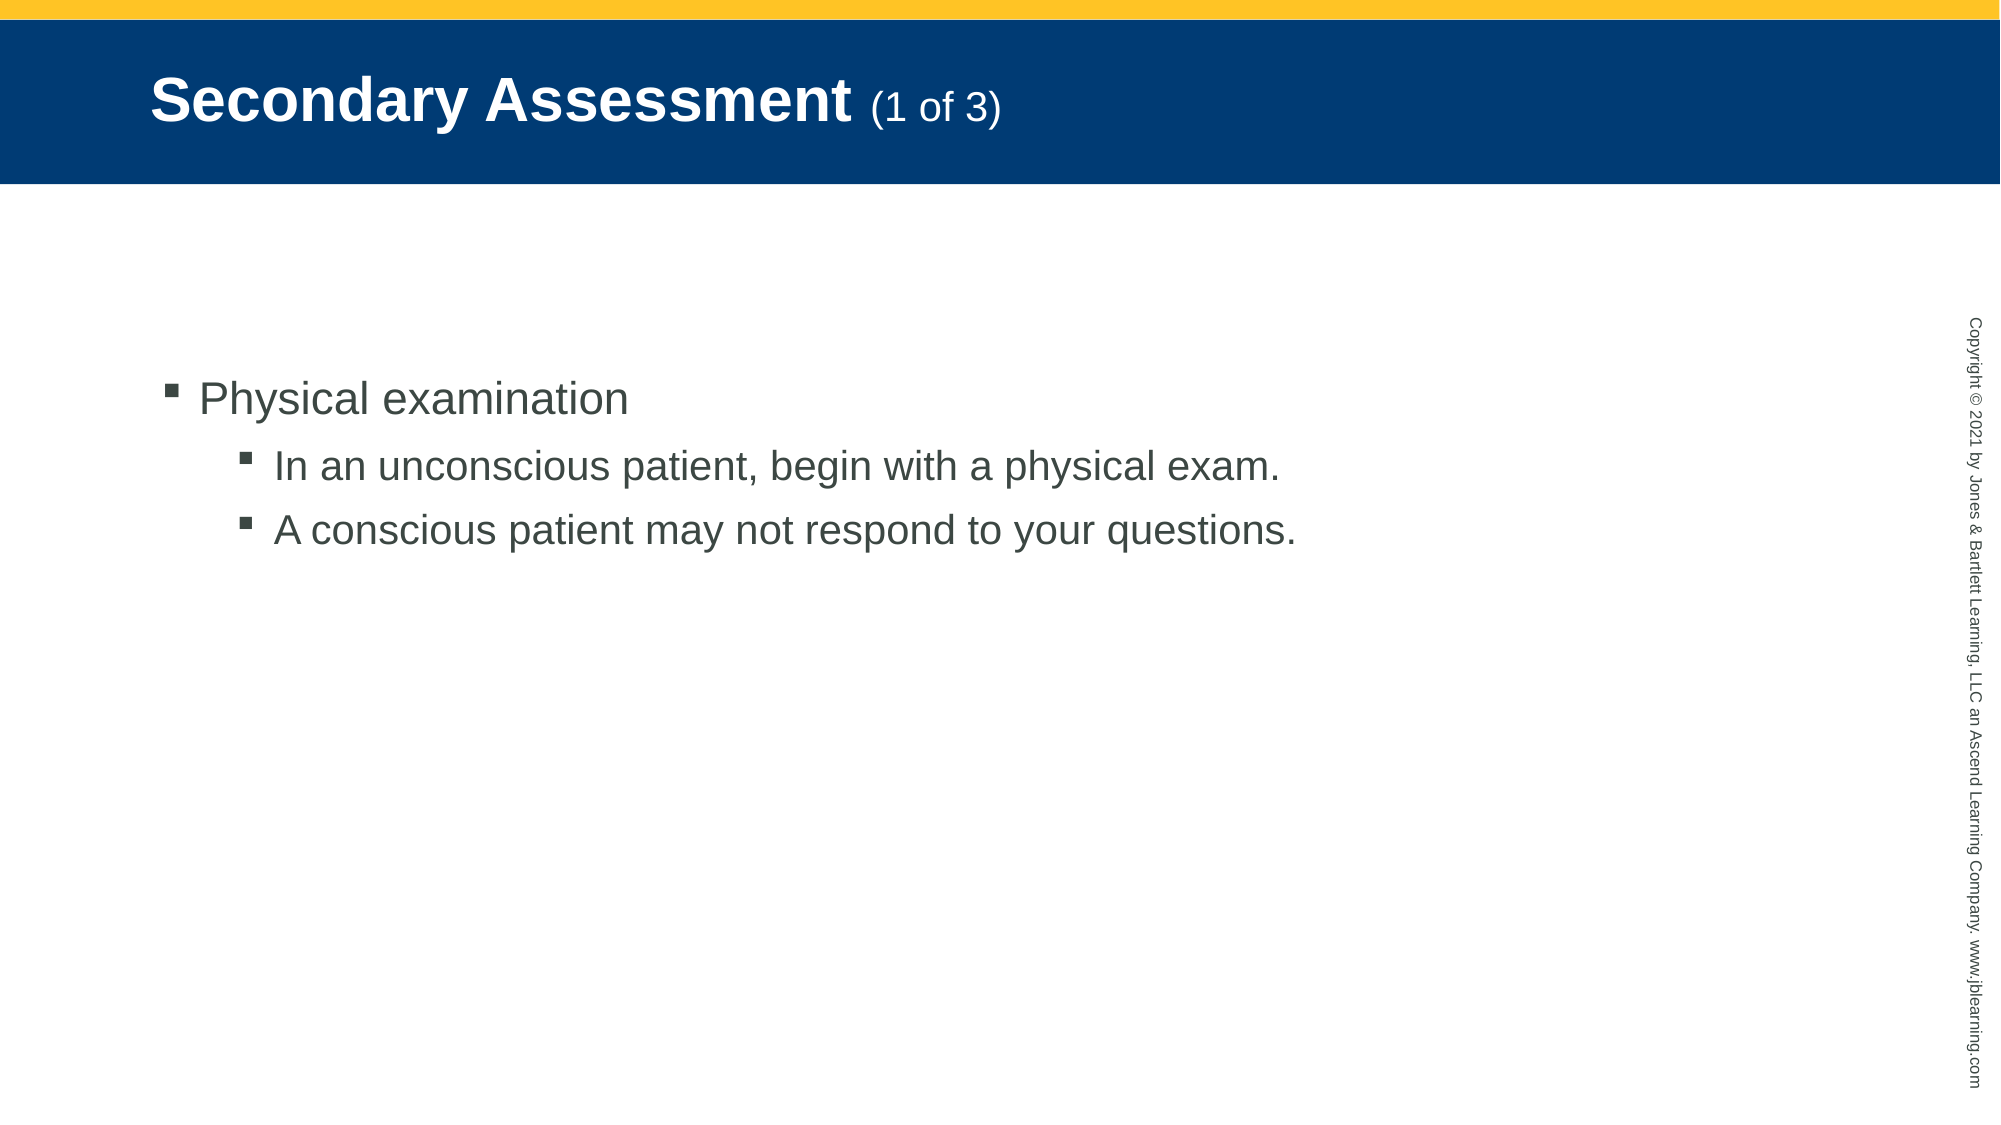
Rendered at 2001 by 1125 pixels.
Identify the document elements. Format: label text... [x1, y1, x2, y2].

list Physical examination In an unconscious patient, begin with a physical exam. A conscious patient may not respond to your questions. [146, 361, 1859, 1016]
title Secondary Assessment (1 of 3) [0, 19, 2000, 185]
